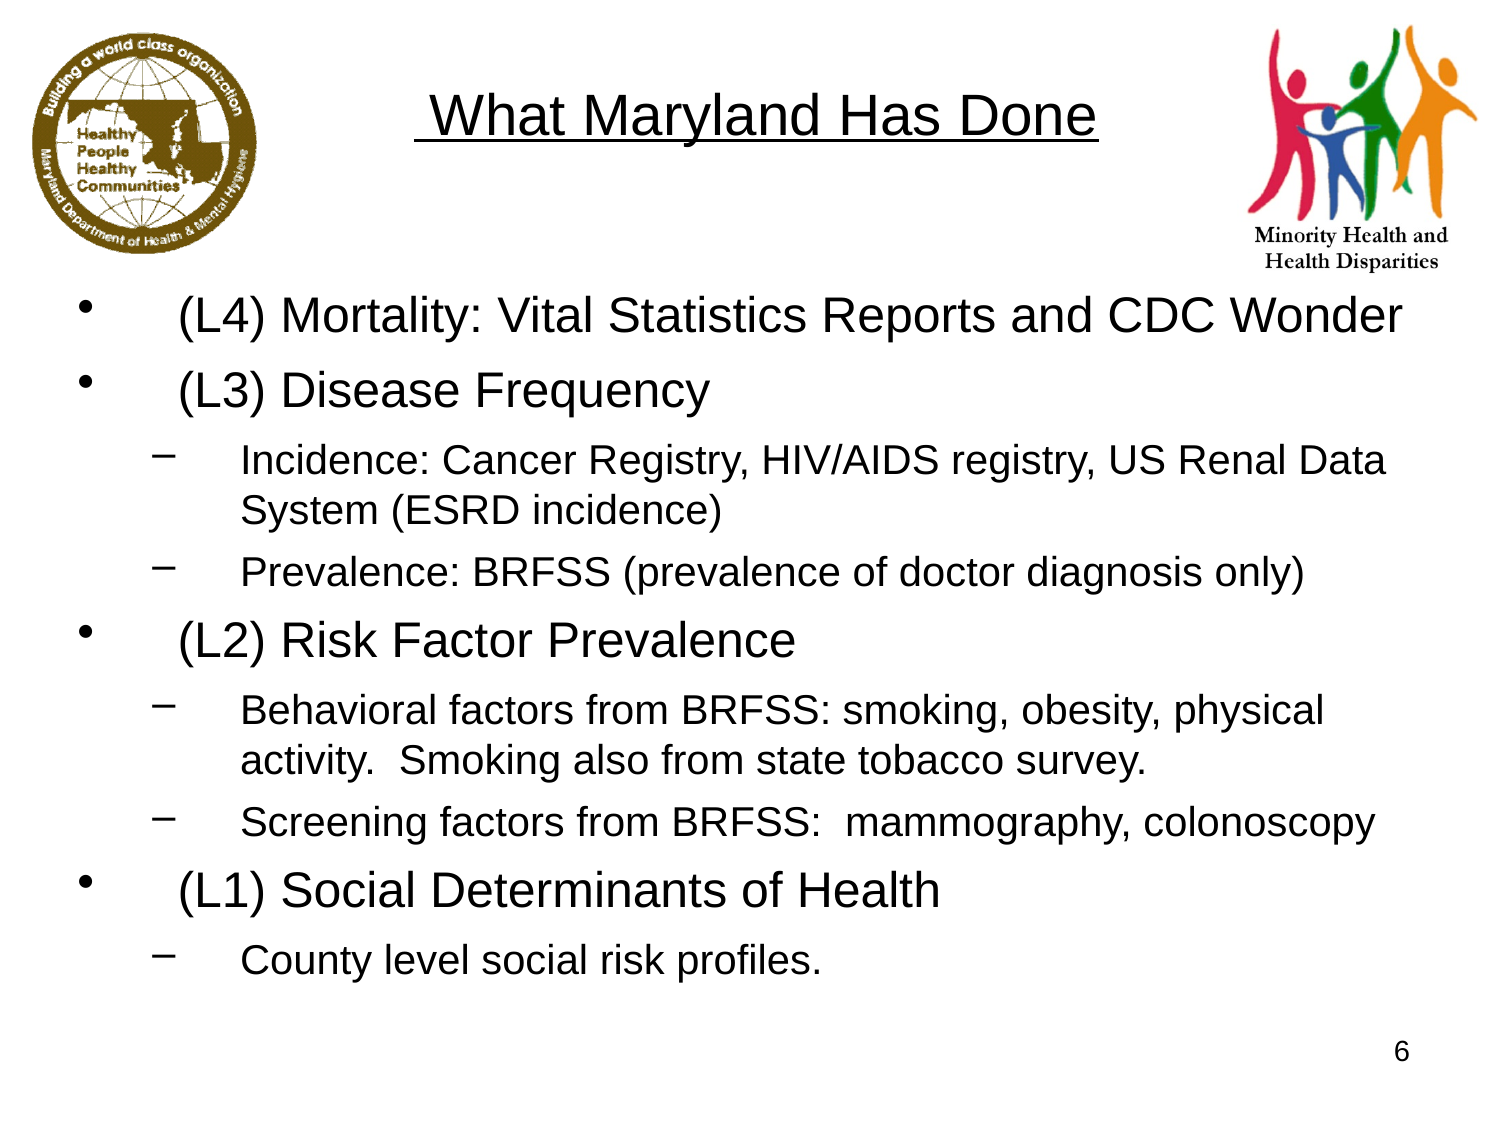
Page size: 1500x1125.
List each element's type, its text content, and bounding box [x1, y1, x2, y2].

title What Maryland Has Done [37, 62, 1475, 163]
slide_number 6 [1074, 1025, 1425, 1103]
picture [1237, 24, 1483, 275]
list (L4) Mortality: Vital Statistics Reports and CDC Wonder (L3) Disease Frequency Incidence: Cancer Registry, HIV/AIDS registry, US Renal Data System (ESRD incidence) Prevalence: BRFSS (prevalence of doctor diagnosis only) (L2) Risk Factor Prevalence Behavioral factors from BRFSS: smoking, obesity, physical activity. Smoking also from state tobacco survey. Screening factors from BRFSS: mammography, colonoscopy (L1) Social Determinants of Health County level social risk profiles. [62, 275, 1438, 1025]
picture [24, 24, 263, 259]
